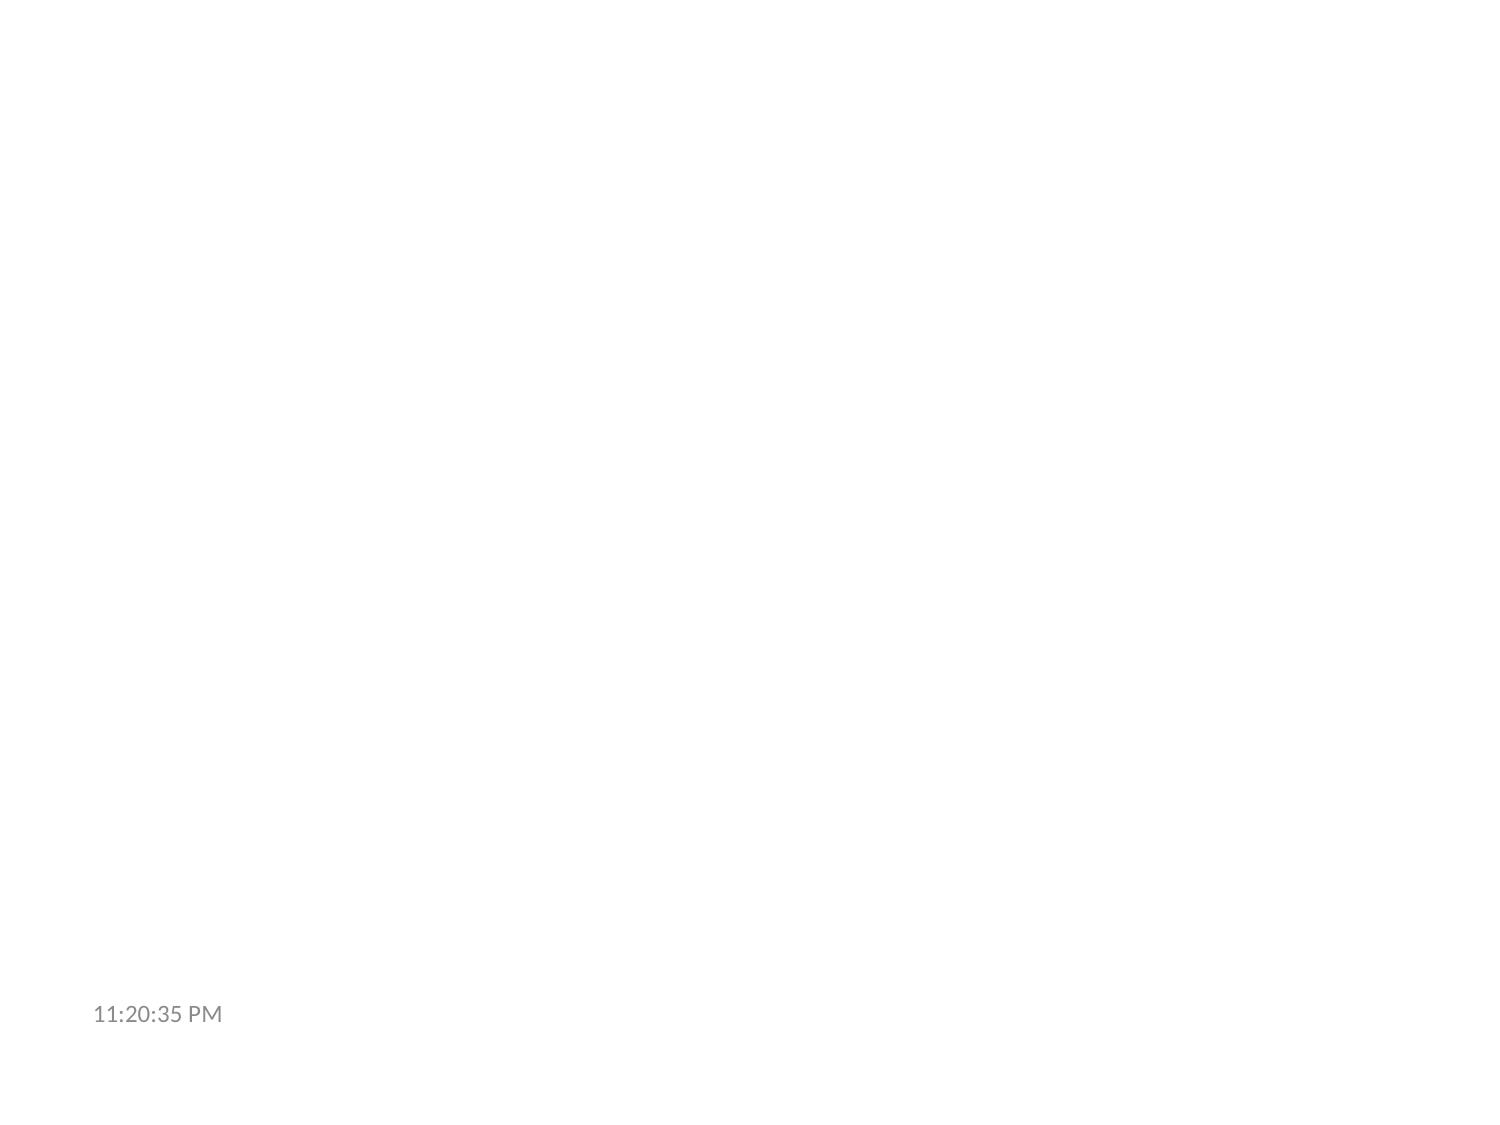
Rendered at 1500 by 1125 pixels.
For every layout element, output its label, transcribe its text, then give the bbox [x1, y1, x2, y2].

text_box 3:35:09 PM [77, 982, 428, 1043]
